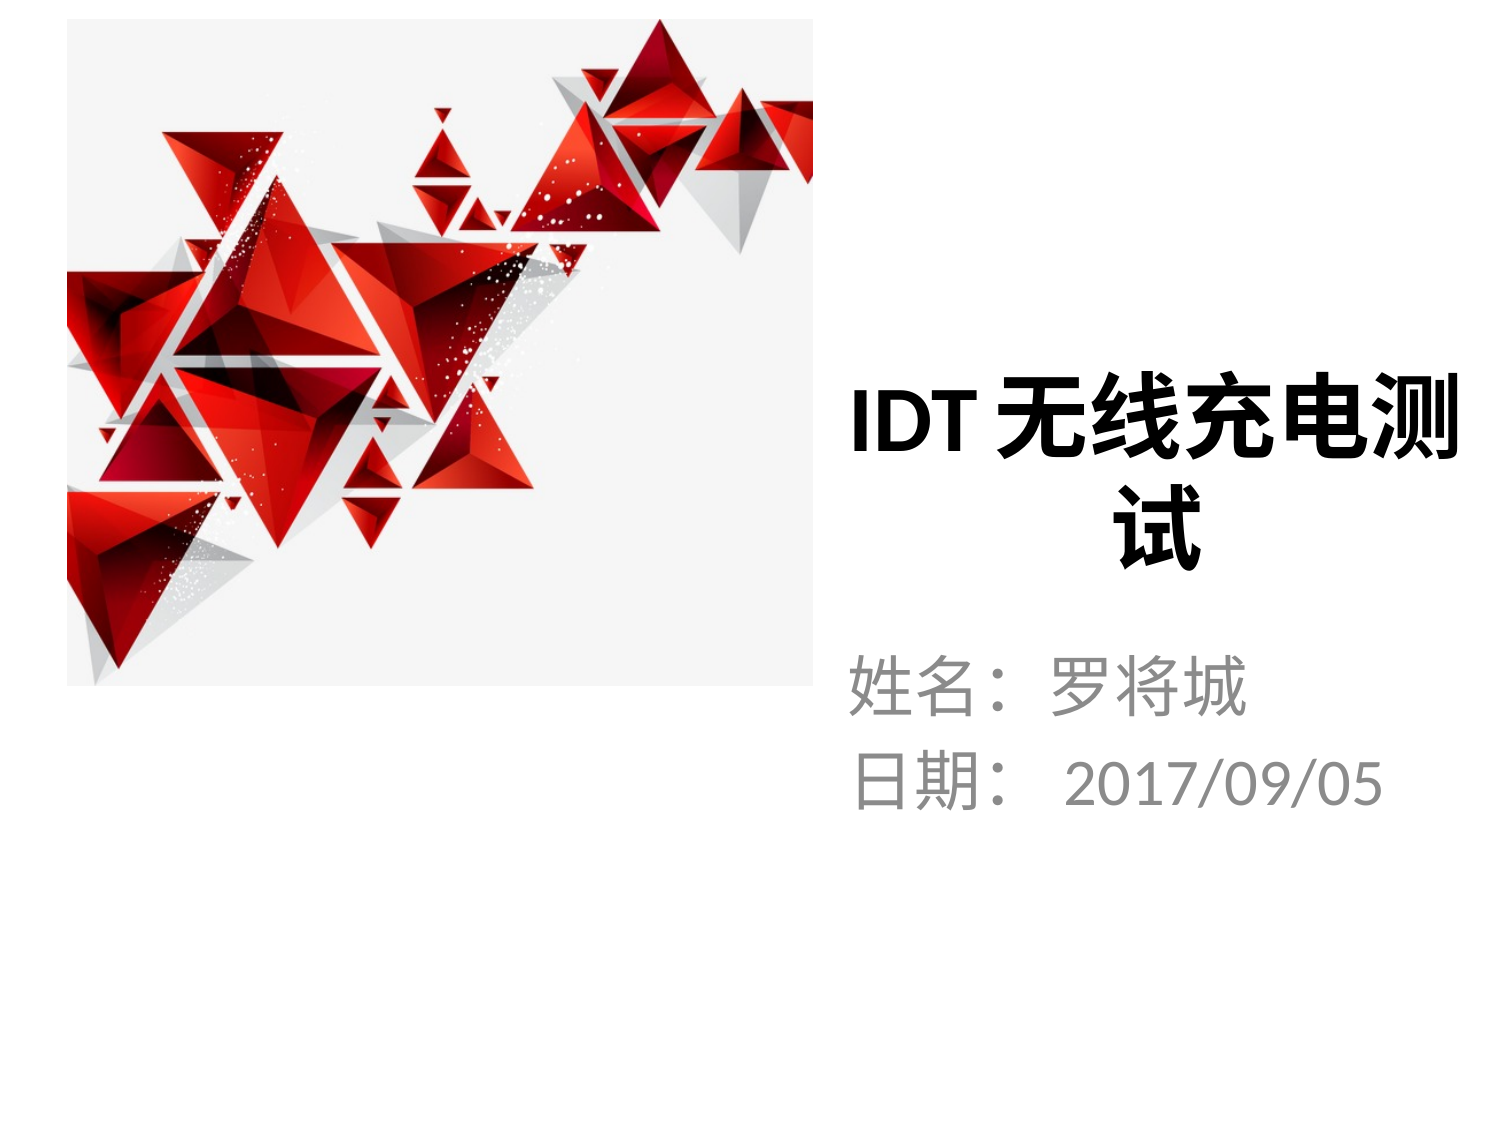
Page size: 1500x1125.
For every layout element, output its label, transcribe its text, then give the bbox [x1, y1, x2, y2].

picture [67, 18, 813, 687]
title IDT无线充电测试 [816, 349, 1500, 591]
subtitle 姓名：罗将城 日期：2017/09/05 [832, 637, 1447, 925]
